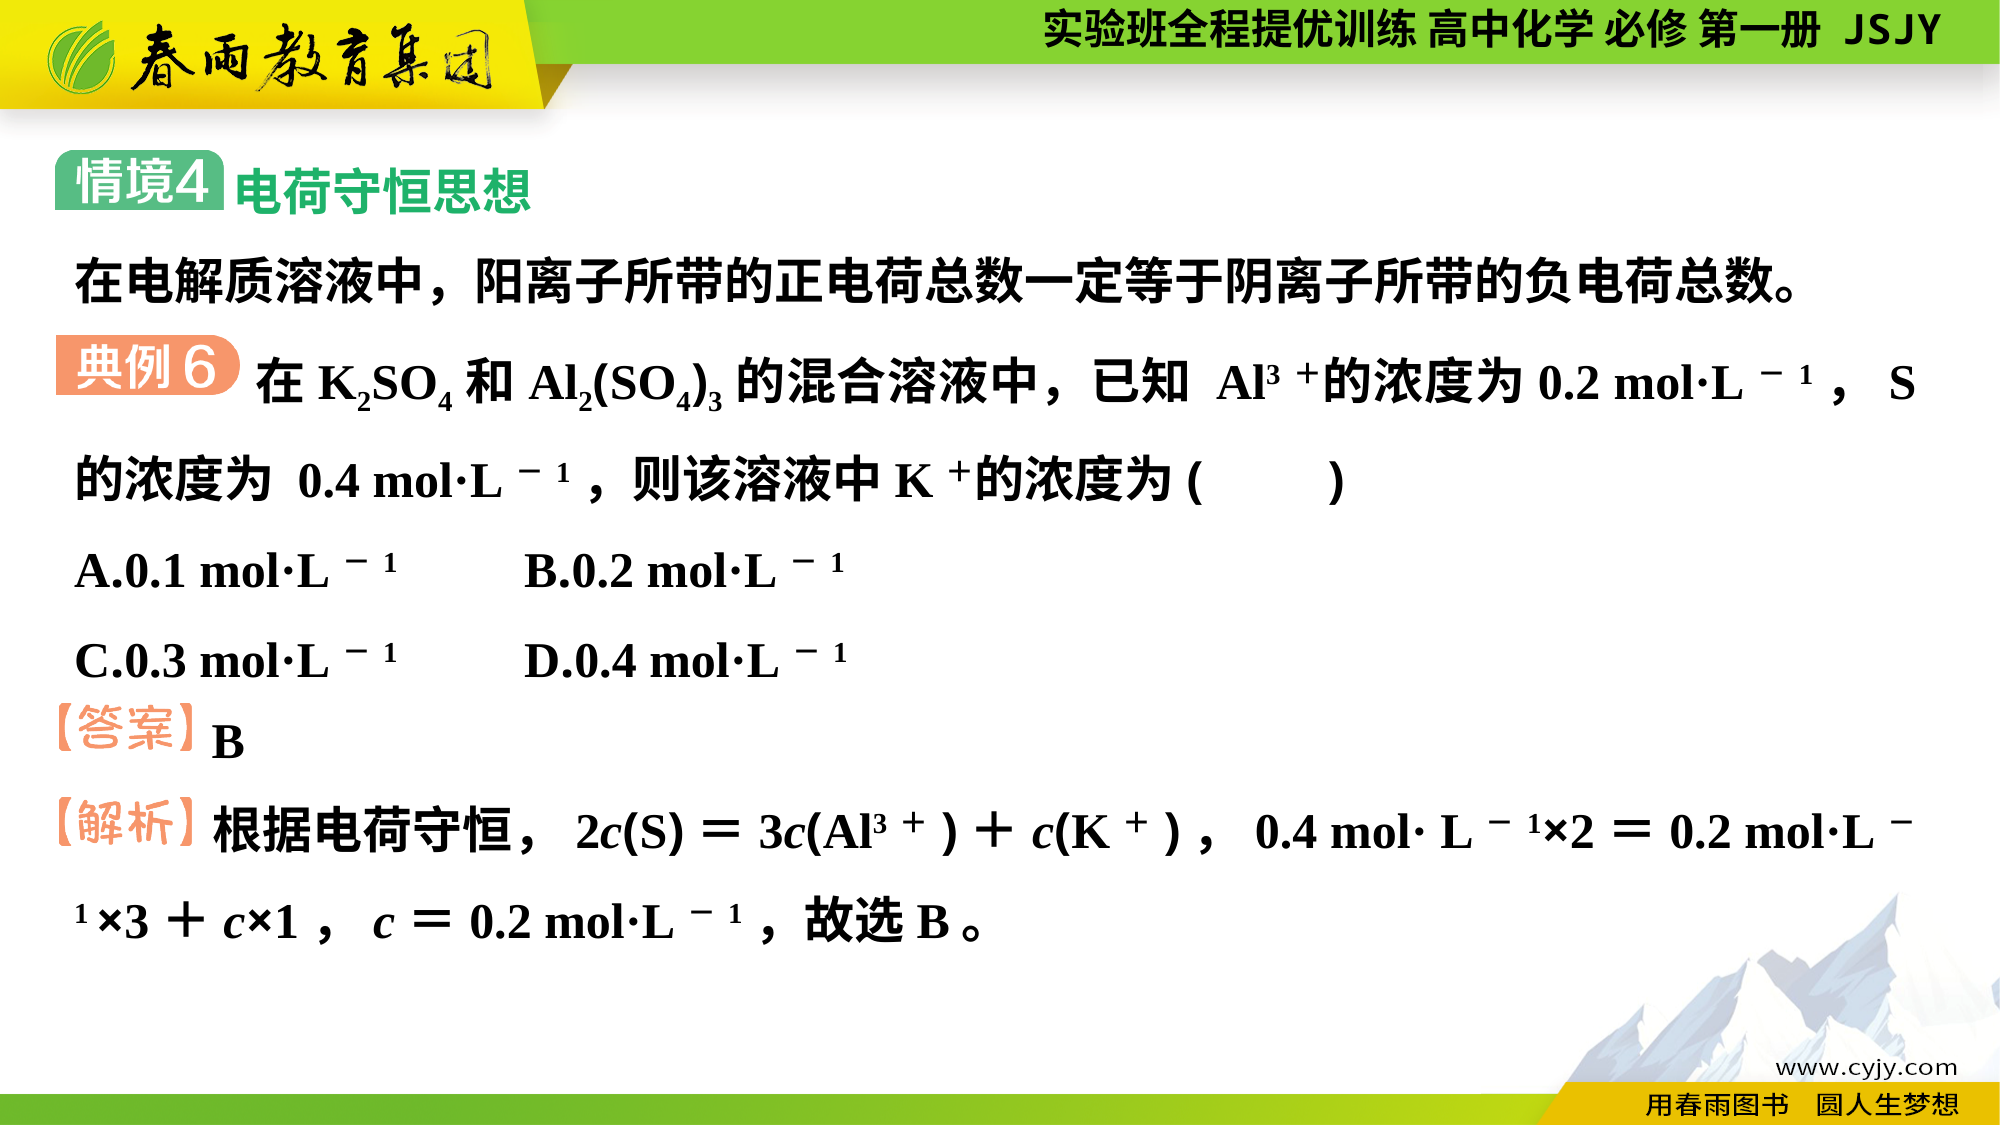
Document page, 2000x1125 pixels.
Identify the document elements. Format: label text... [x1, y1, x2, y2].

picture [0, 0, 2000, 1125]
list 电荷守恒思想 在电解质溶液中，阳离子所带的正电荷总数一定等于阴离子所带的负电荷总数。 [59, 122, 1944, 308]
text_box B [59, 671, 1944, 776]
